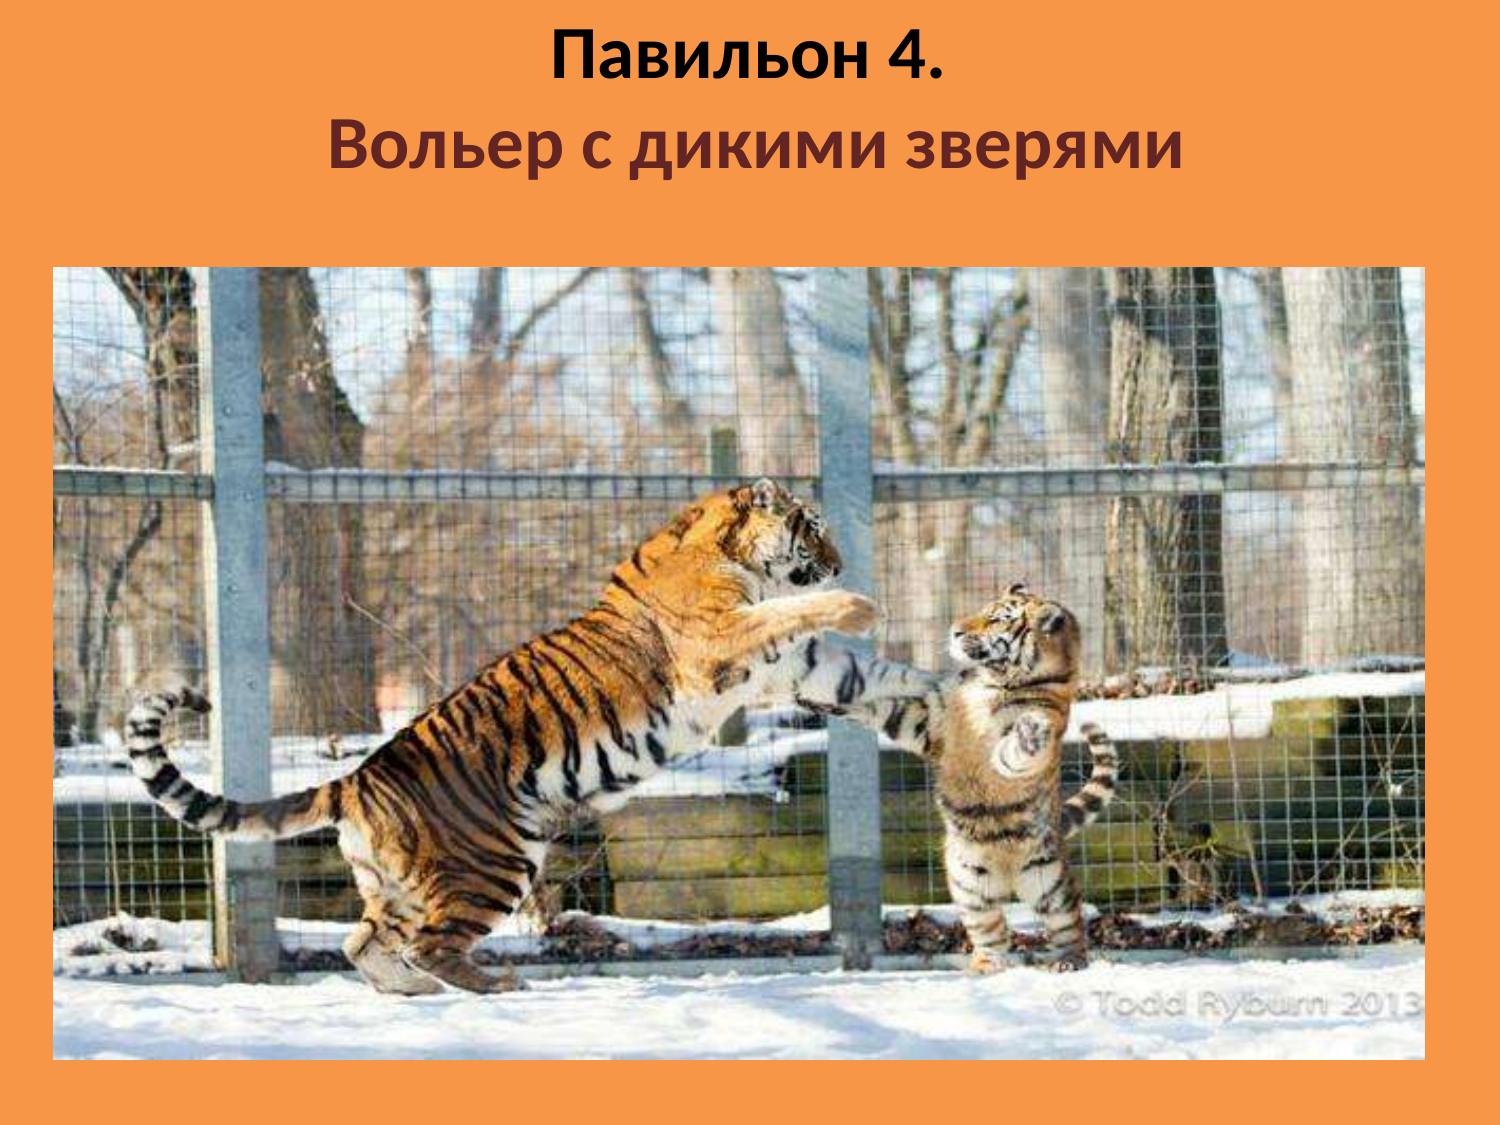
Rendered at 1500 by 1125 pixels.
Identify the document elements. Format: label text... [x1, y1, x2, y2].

title Павильон 4. Вольер с дикими зверями [82, 0, 1432, 188]
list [52, 266, 1425, 1060]
